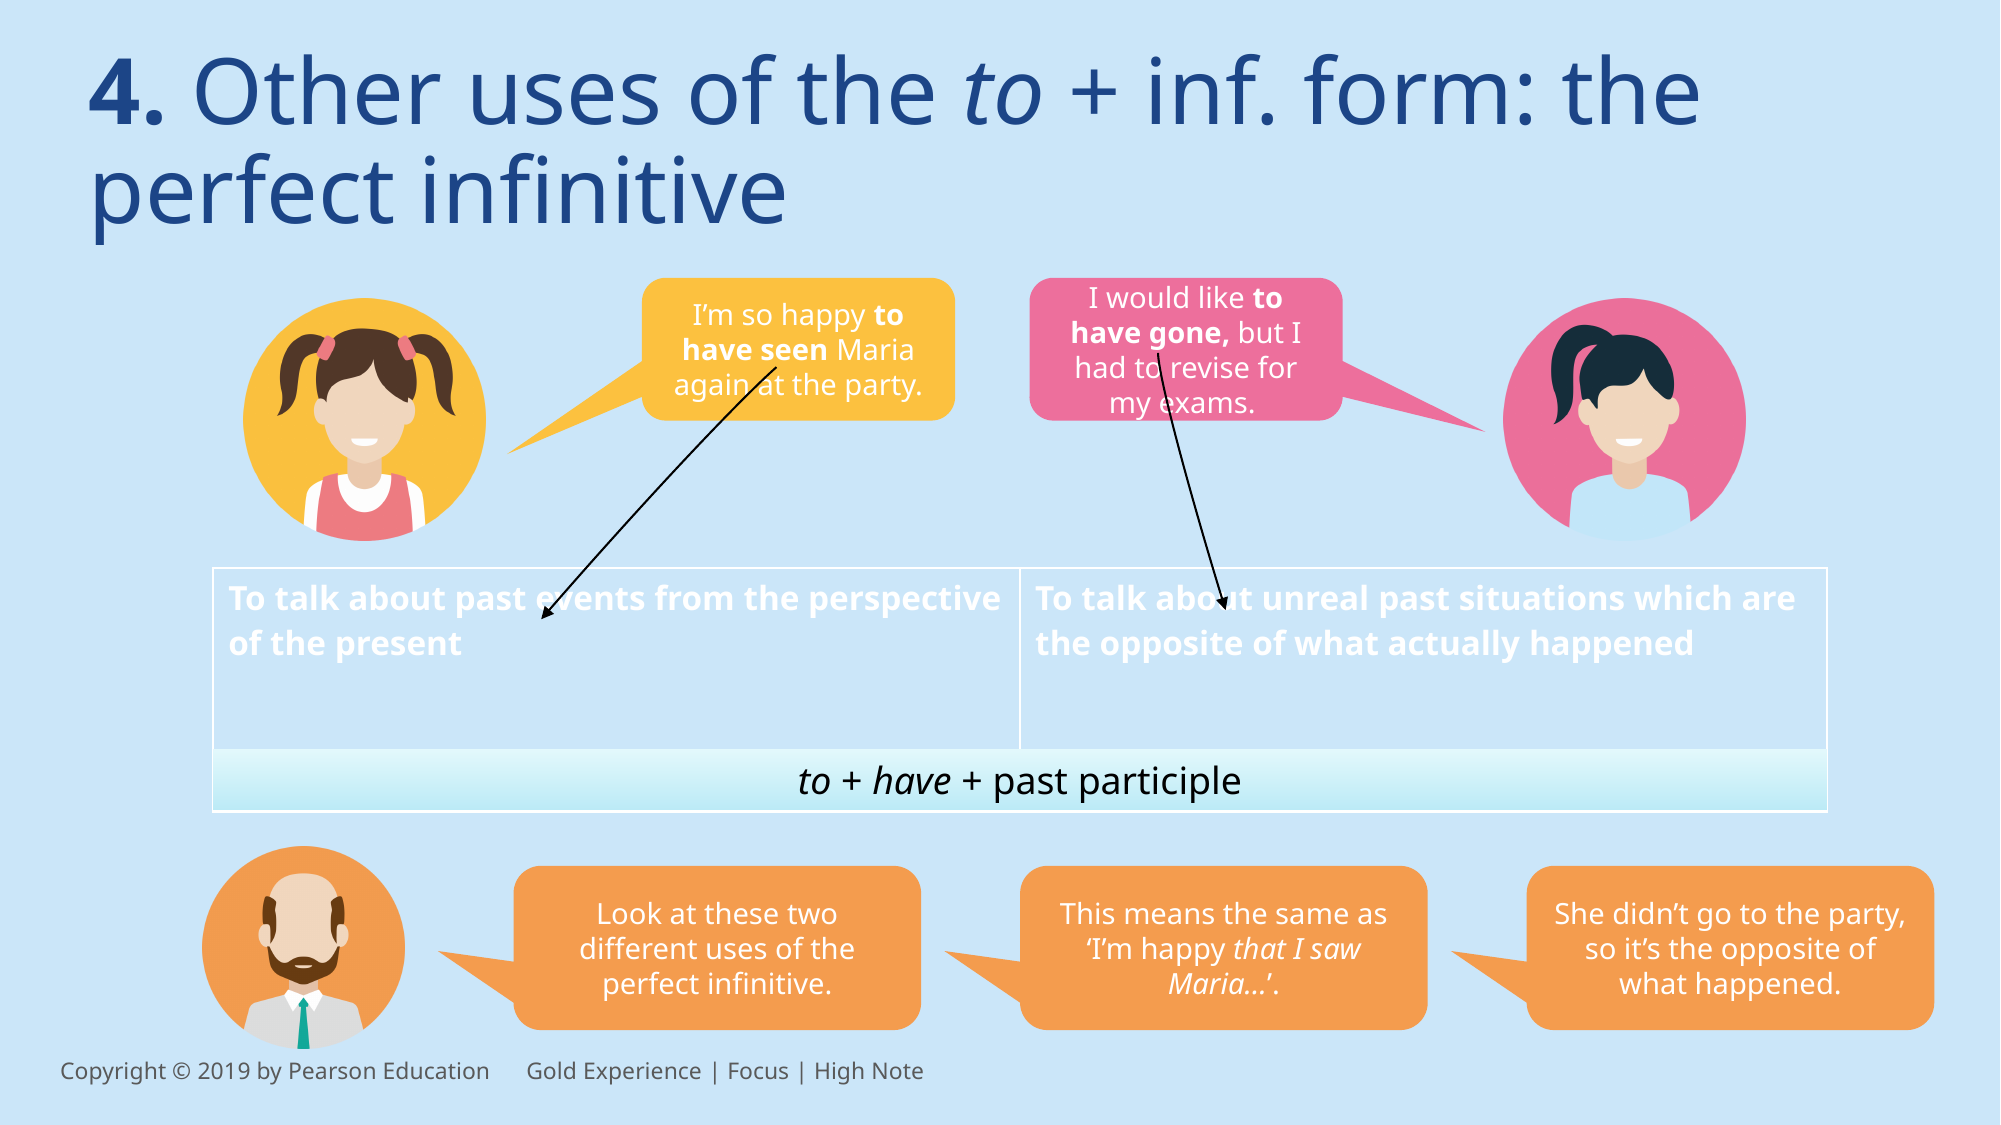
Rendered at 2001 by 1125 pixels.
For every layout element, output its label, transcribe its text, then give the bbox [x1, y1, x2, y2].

footer Copyright © 2019 by Pearson Education Gold Experience | Focus | High Note [45, 1040, 1084, 1101]
text_box She didn’t go to the party, so it’s the opposite of what happened. [1450, 865, 1935, 1031]
table_header To talk about unreal past situations which are the opposite of what actually happened [1021, 569, 1826, 749]
picture [1503, 298, 1746, 542]
text_box [1157, 352, 1245, 623]
title 4. Other uses of the to + inf. form: the perfect infinitive [73, 37, 1944, 253]
text_box to + have + past participle [213, 749, 1827, 810]
text_box [541, 367, 777, 620]
text_box I would like to have gone, but I had to revise for my exams. [1029, 277, 1486, 432]
text_box Look at these two different uses of the perfect infinitive. [437, 865, 922, 1031]
picture [202, 846, 406, 1050]
text_box This means the same as ‘I’m happy that I saw Maria…’. [944, 865, 1428, 1031]
text_box I’m so happy to have seen Maria again at the party. [506, 277, 956, 455]
picture [242, 298, 486, 542]
table_header To talk about past events from the perspective of the present [214, 569, 1019, 749]
